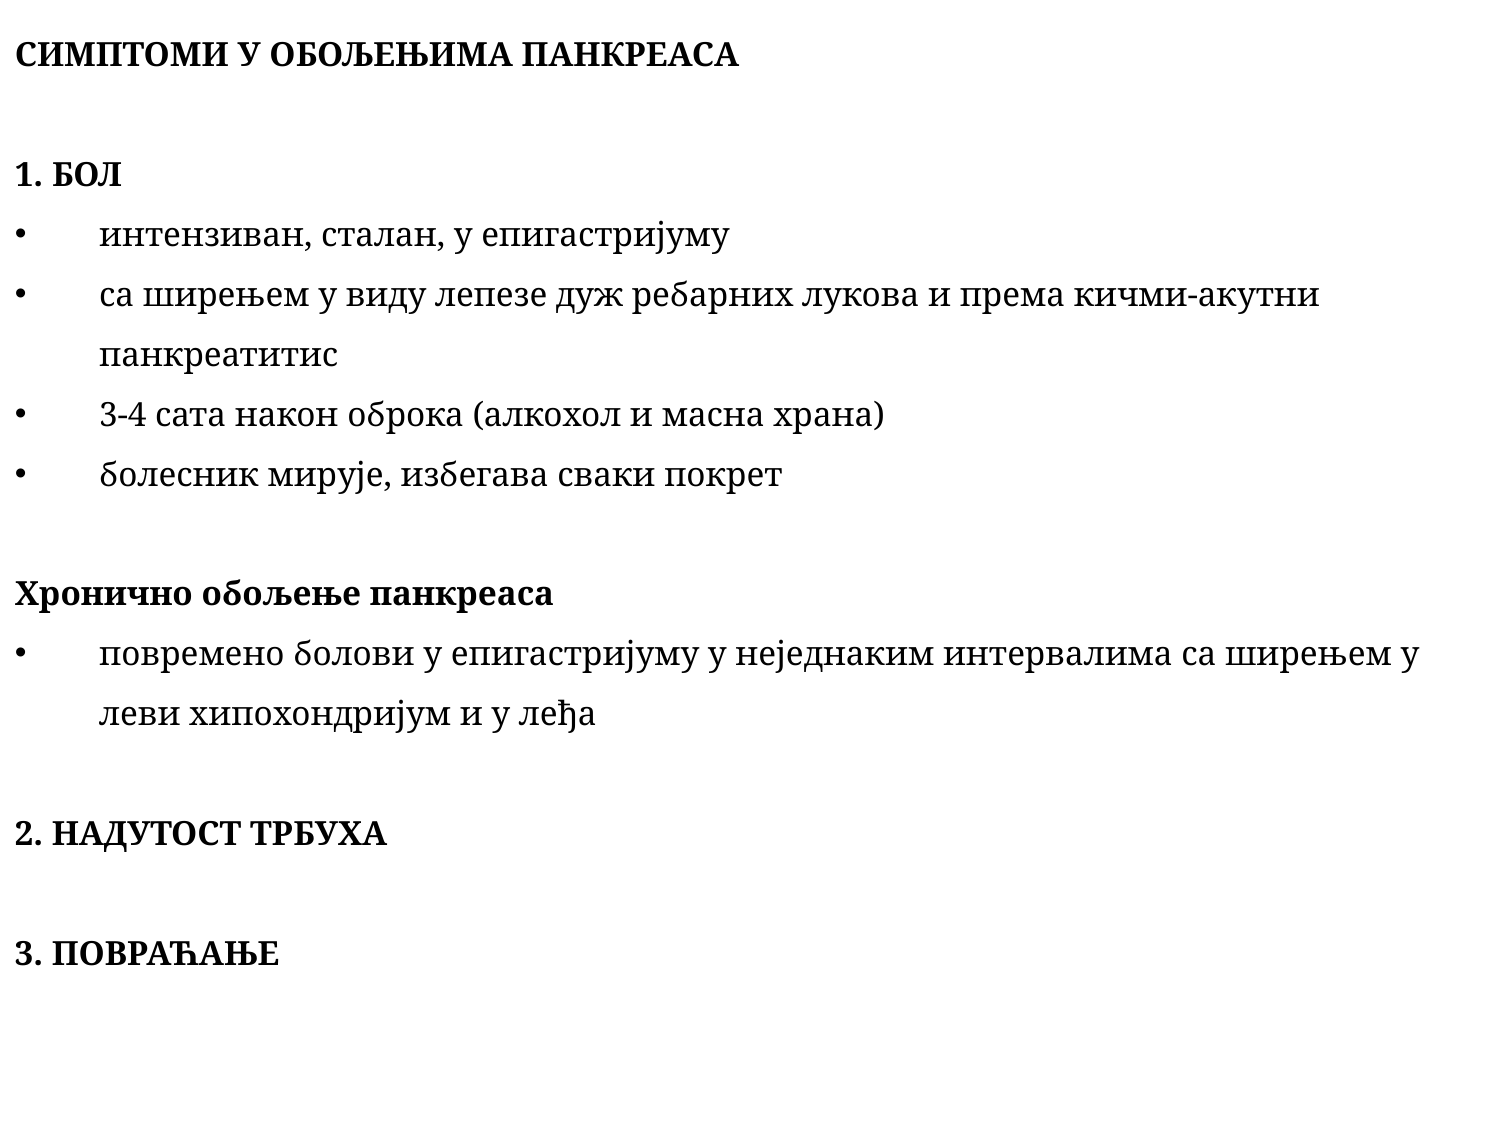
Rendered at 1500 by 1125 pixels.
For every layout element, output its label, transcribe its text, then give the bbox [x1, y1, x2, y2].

text_box СИМПТОМИ У ОБОЉЕЊИМА ПАНКРЕАСА 1. БОЛ интензиван, сталан, у епигастријуму са ширењем у виду лепезе дуж ребарних лукова и према кичми-акутни панкреатитис 3-4 сата након оброка (алкохол и масна храна) болесник мирује, избегава сваки покрет Хронично обољење панкреаса повремено болови у епигастријуму у неједнаким интервалима са ширењем у леви хипохондријум и у леђа 2. НАДУТОСТ ТРБУХА 3. ПОВРАЋАЊЕ [0, 6, 1500, 1039]
